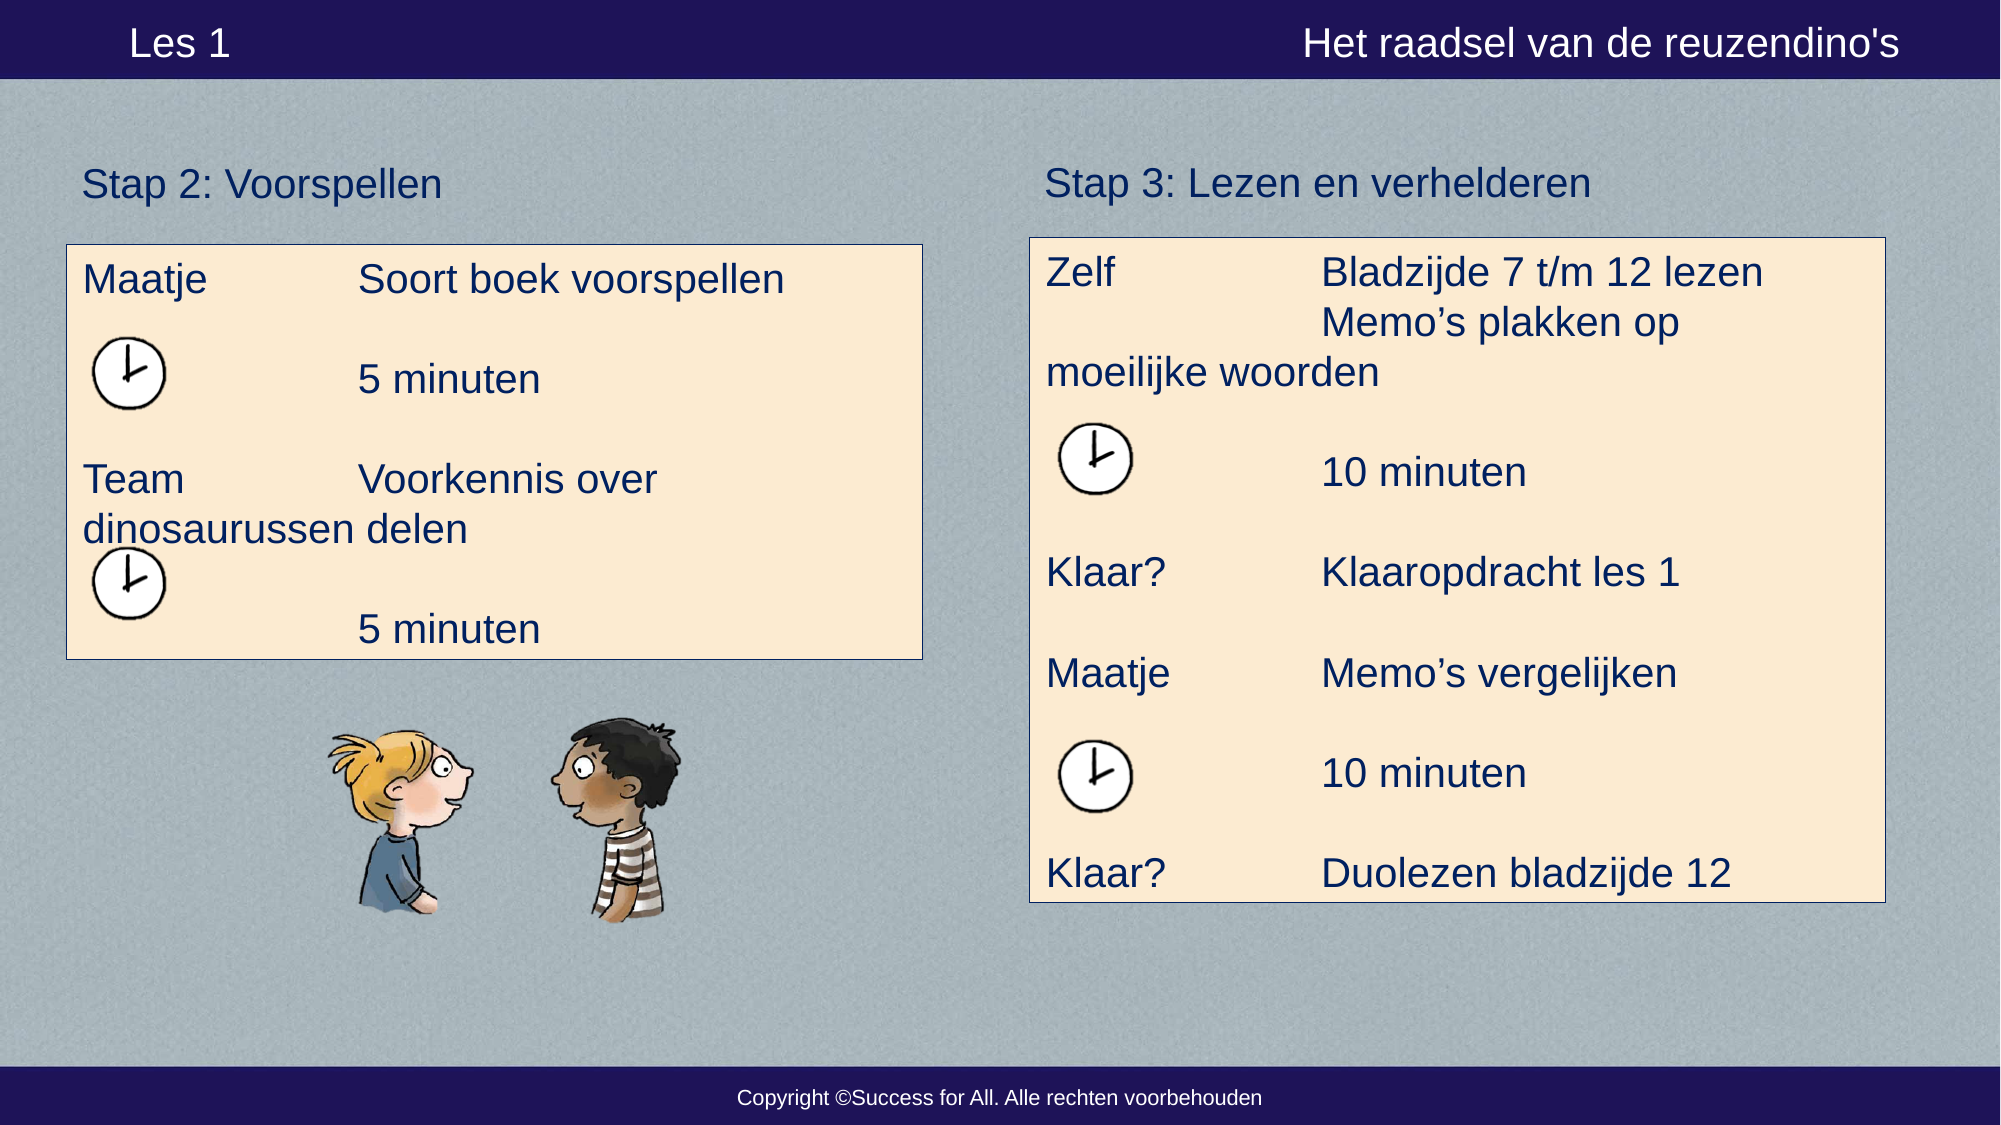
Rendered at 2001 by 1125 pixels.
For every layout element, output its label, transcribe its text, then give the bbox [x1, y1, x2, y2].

text_box Les 1 [114, 8, 354, 73]
text_box Stap 3: Lezen en verhelderen [1029, 148, 1886, 214]
text_box Zelf Bladzijde 7 t/m 12 lezen Memo’s plakken op moeilijke woorden 10 minuten Klaar? Klaaropdracht les 1 Maatje Memo’s vergelijken 10 minuten Klaar? Duolezen bladzijde 12 [1029, 237, 1886, 903]
text_box Copyright ©Success for All. Alle rechten voorbehouden [0, 1076, 2000, 1125]
text_box Maatje Soort boek voorspellen 5 minuten Team Voorkennis over dinosaurussen delen 5 minuten [66, 244, 923, 660]
picture [0, 0, 2001, 1125]
text_box Het raadsel van de reuzendino's [1029, 8, 1916, 73]
text_box Stap 2: Voorspellen [66, 149, 859, 214]
